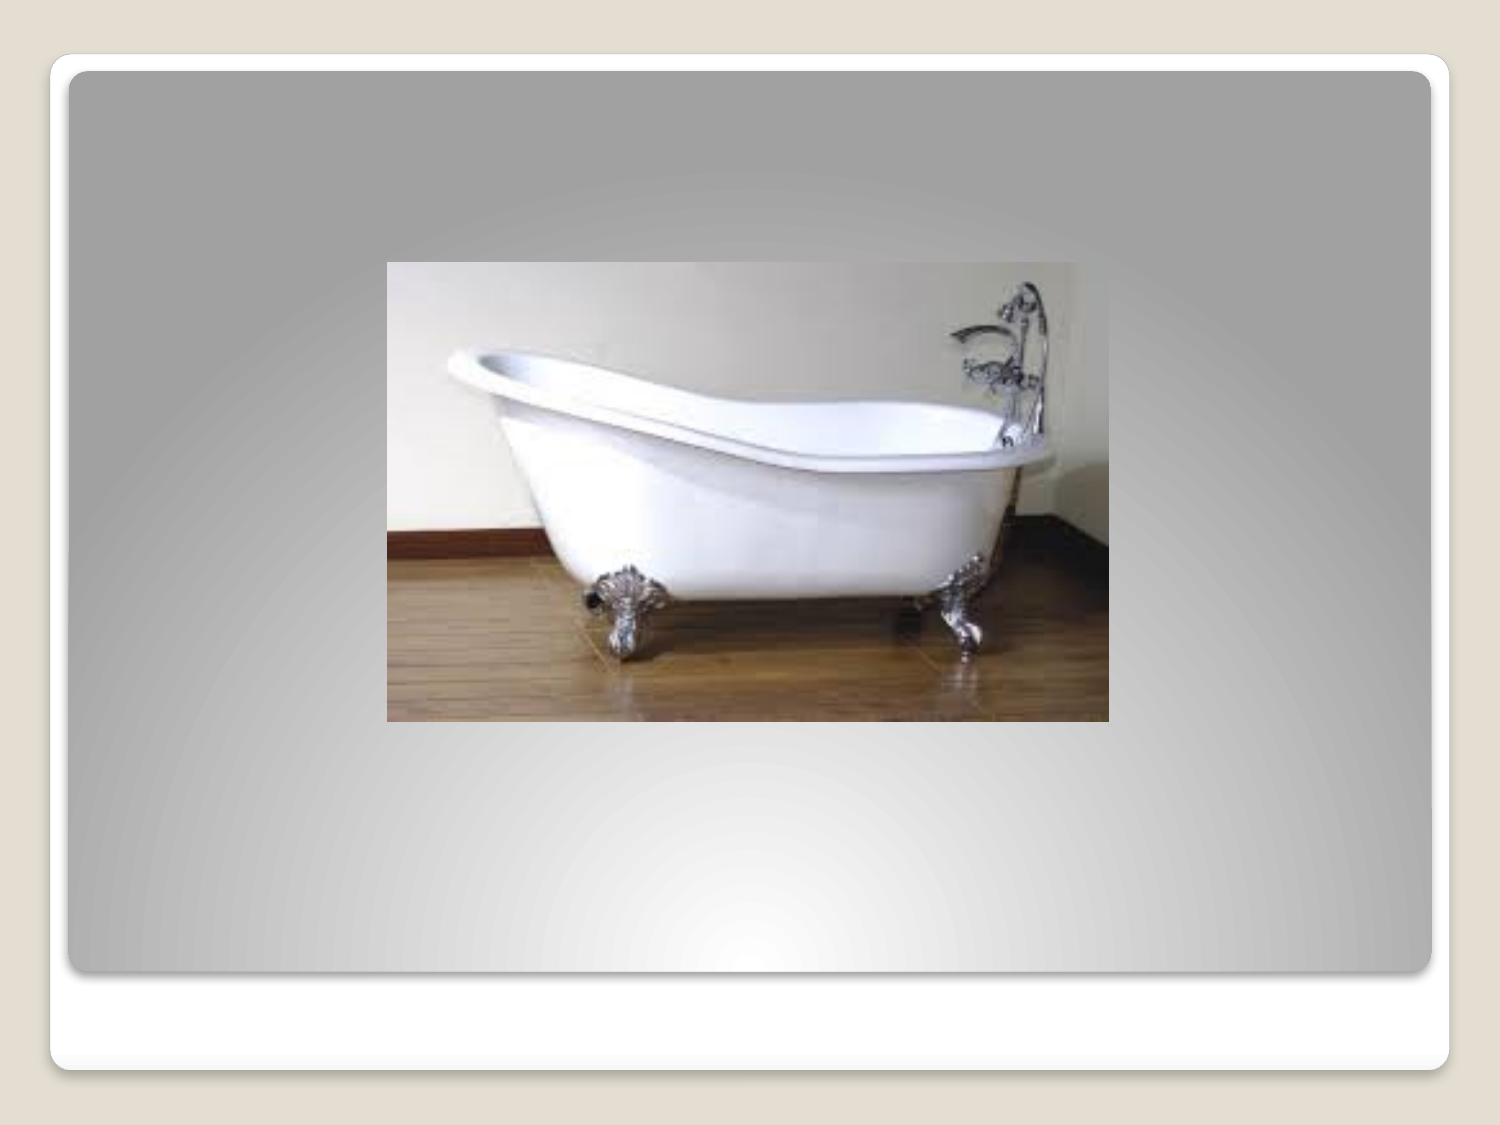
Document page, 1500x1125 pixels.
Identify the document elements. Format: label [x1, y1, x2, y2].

list [387, 262, 1109, 723]
